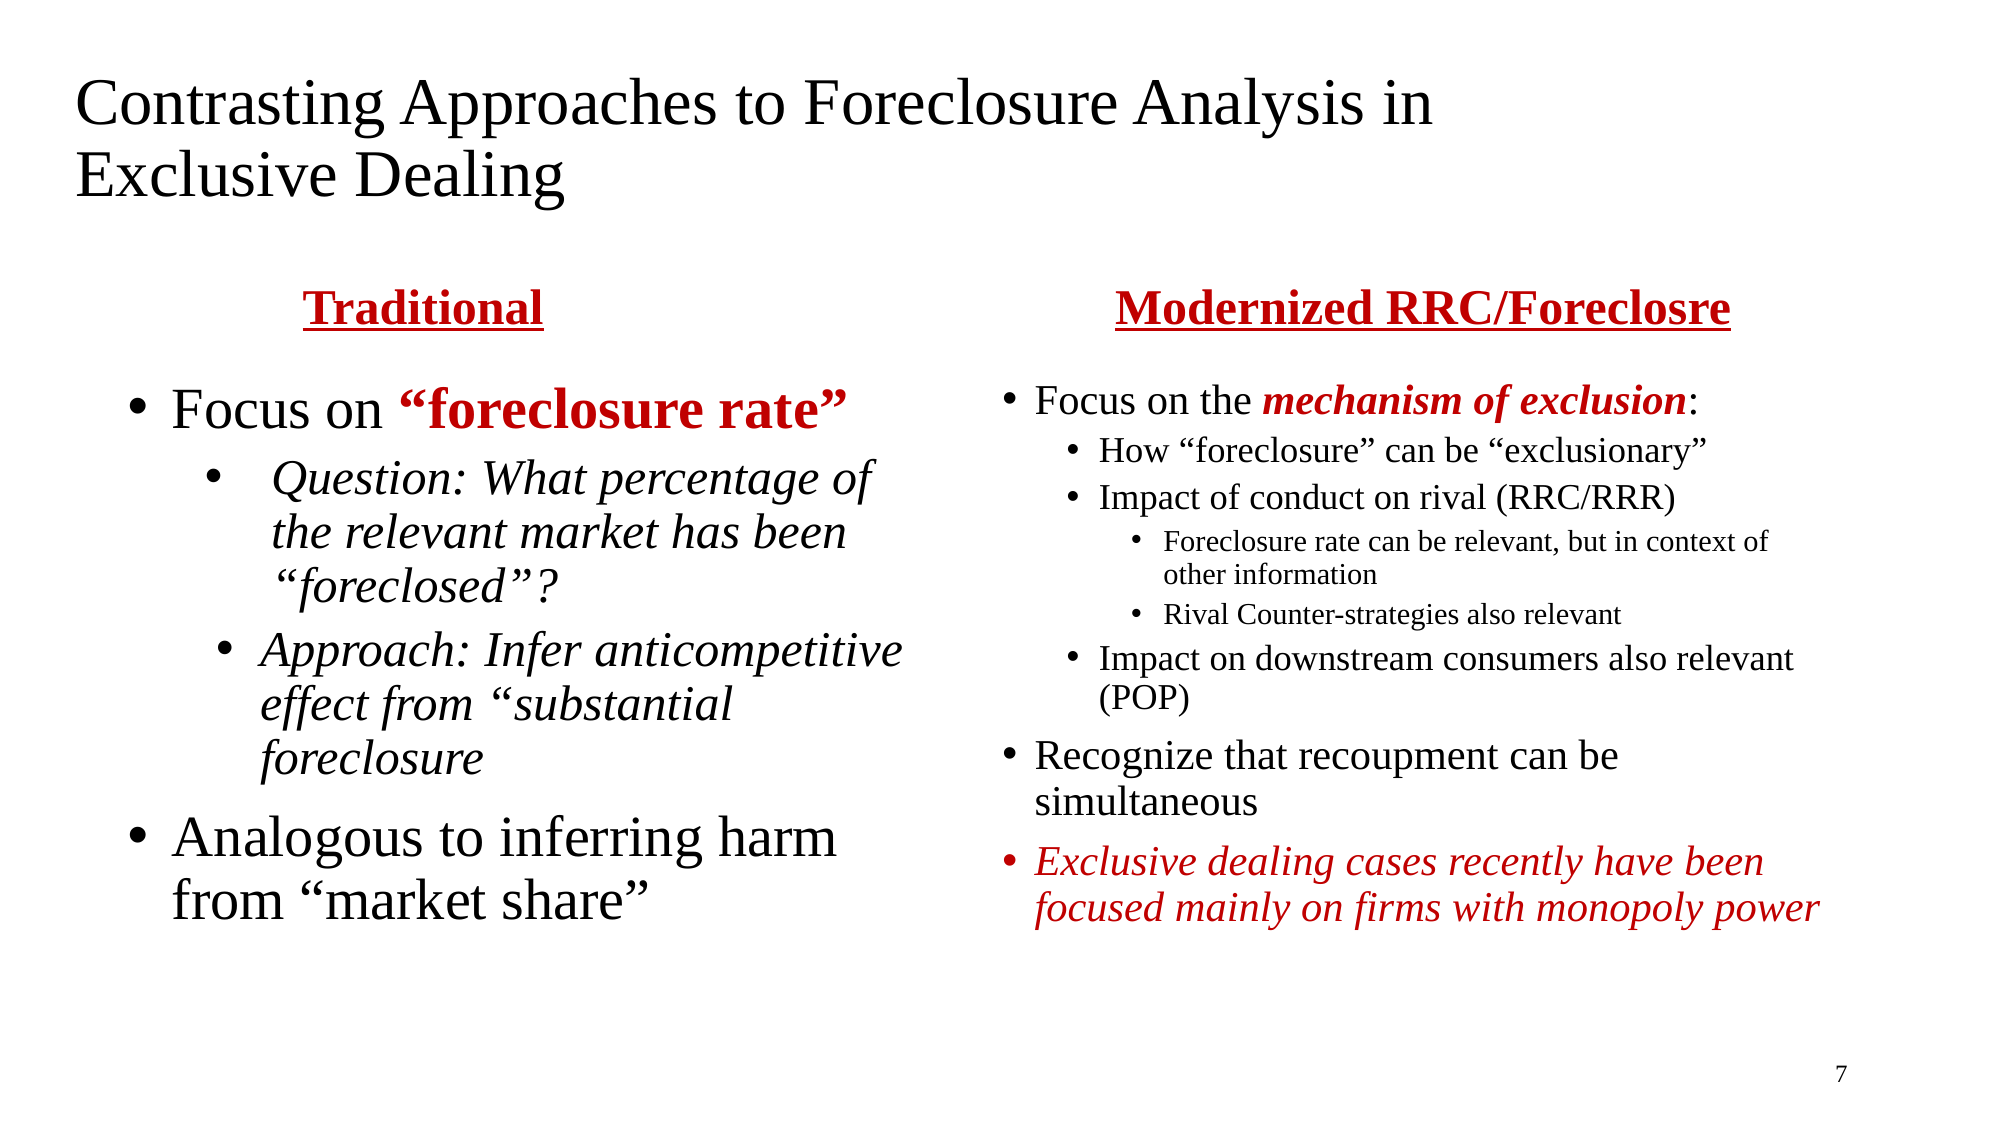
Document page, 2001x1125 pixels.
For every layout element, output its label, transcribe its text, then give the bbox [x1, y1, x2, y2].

list Focus on the mechanism of exclusion: How “foreclosure” can be “exclusionary” Impact of conduct on rival (RRC/RRR) Foreclosure rate can be relevant, but in context of other information Rival Counter-strategies also relevant Impact on downstream consumers also relevant (POP) Recognize that recoupment can be simultaneous Exclusive dealing cases recently have been focused mainly on firms with monopoly power [987, 370, 1838, 975]
list Modernized RRC/Foreclosre [999, 208, 1851, 344]
list Focus on “foreclosure rate” Question: What percentage of the relevant market has been “foreclosed”? Approach: Infer anticompetitive effect from “substantial foreclosure Analogous to inferring harm from “market share” [112, 370, 959, 975]
list Traditional [137, 208, 984, 344]
slide_number 7 [1412, 1042, 1863, 1103]
title Contrasting Approaches to Foreclosure Analysis in Exclusive Dealing [60, 45, 1671, 233]
